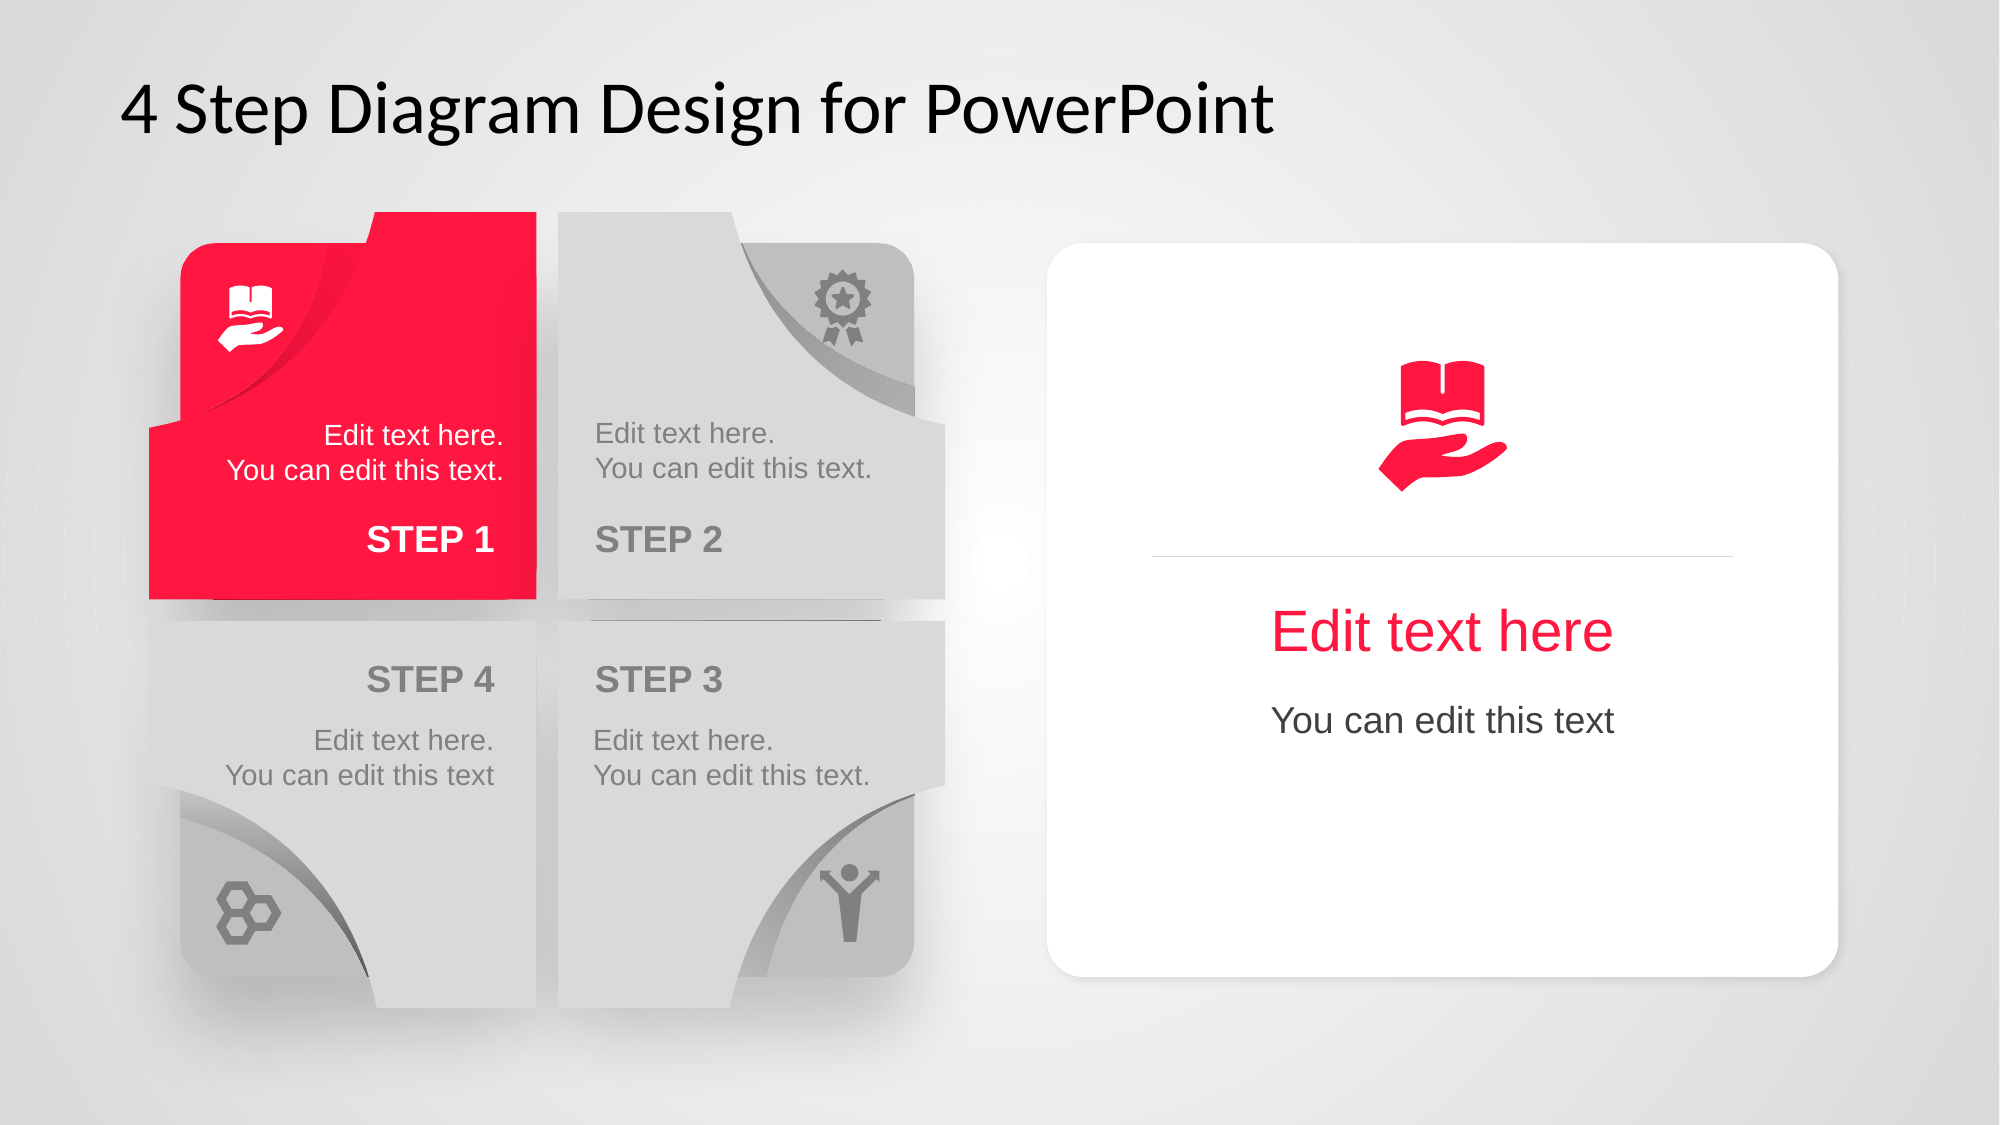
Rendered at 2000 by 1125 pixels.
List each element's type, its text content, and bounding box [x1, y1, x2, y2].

text_box Edit text here [1152, 585, 1734, 671]
text_box Edit text here. You can edit this text. [578, 714, 911, 799]
text_box [180, 818, 367, 977]
text_box STEP 3 [580, 647, 913, 708]
text_box [149, 620, 537, 1009]
text_box [767, 796, 915, 977]
text_box Edit text here. You can edit this text. [580, 406, 913, 492]
text_box STEP 4 [176, 647, 510, 708]
text_box [209, 243, 365, 409]
text_box [738, 799, 905, 977]
text_box [149, 418, 521, 600]
text_box Edit text here. You can edit this text [207, 713, 510, 799]
text_box [1044, 241, 1841, 980]
text_box You can edit this text [1152, 688, 1734, 748]
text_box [819, 863, 880, 943]
text_box [743, 243, 915, 386]
text_box [180, 243, 326, 419]
text_box [558, 212, 946, 600]
text_box Edit text here. You can edit this text. [187, 409, 520, 494]
text_box STEP 2 [580, 507, 916, 568]
text_box [180, 791, 368, 977]
title 4 Step Diagram Design for PowerPoint [99, 45, 1900, 162]
text_box [742, 243, 915, 416]
text_box [216, 881, 282, 945]
text_box [213, 212, 537, 409]
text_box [217, 285, 284, 353]
text_box [558, 620, 946, 1009]
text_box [814, 269, 872, 347]
text_box STEP 1 [174, 507, 510, 568]
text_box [1378, 360, 1508, 492]
